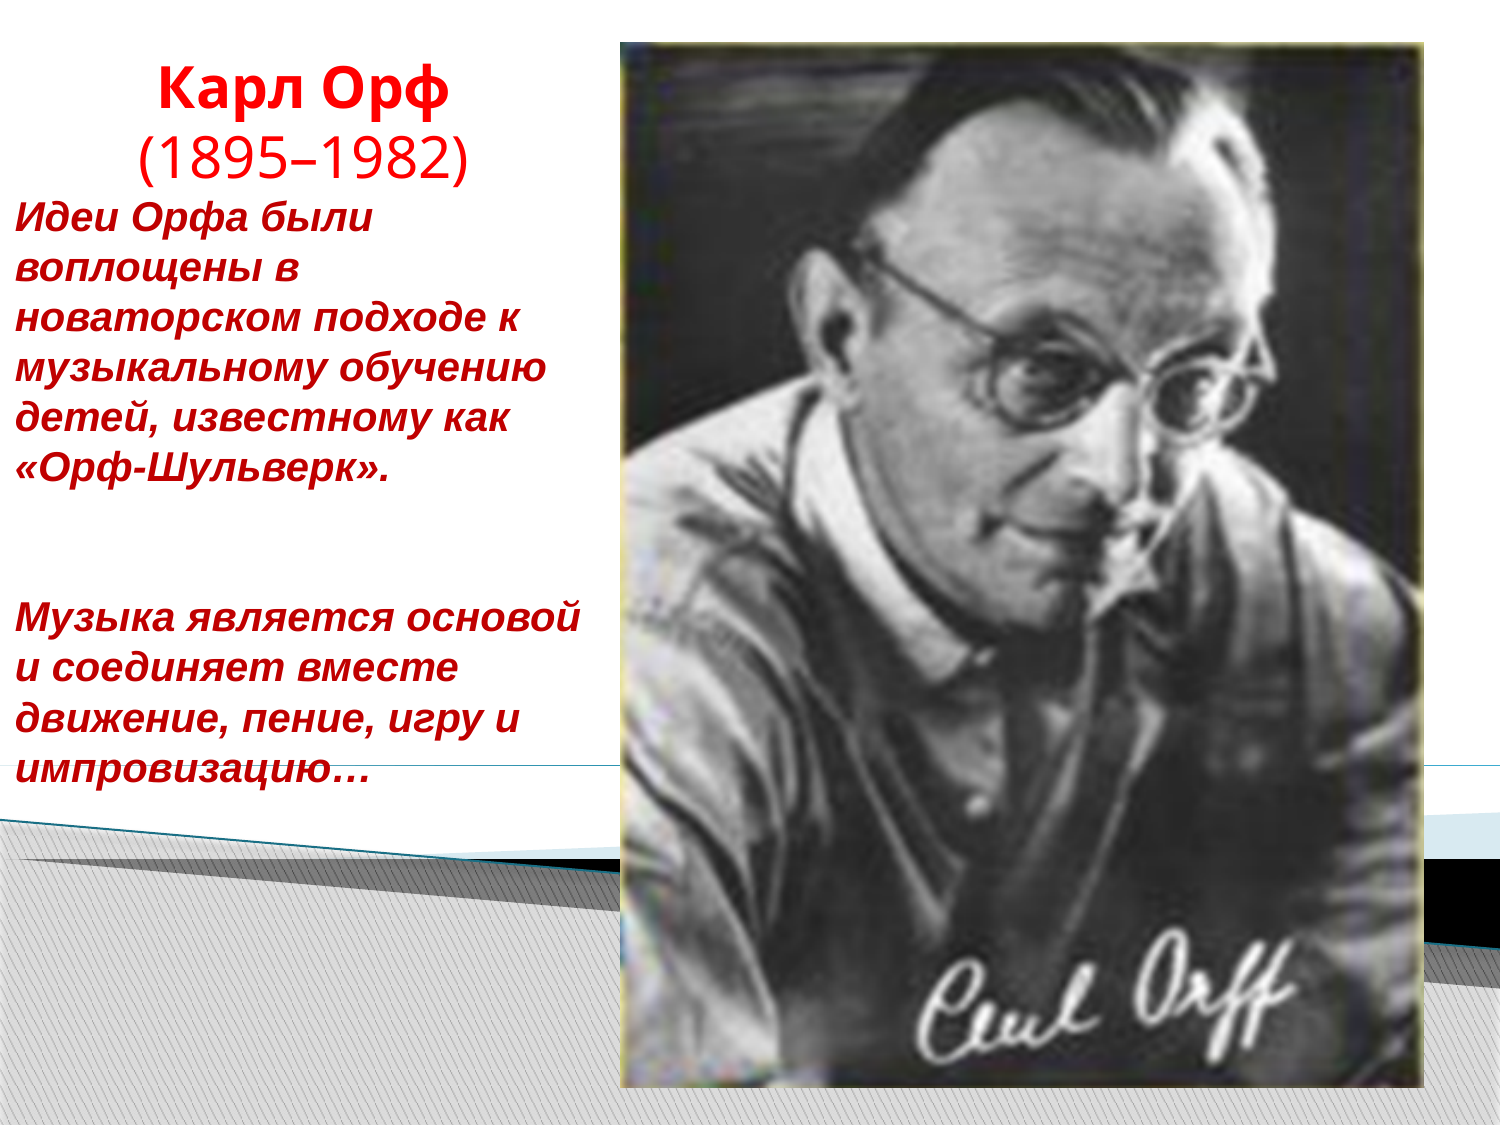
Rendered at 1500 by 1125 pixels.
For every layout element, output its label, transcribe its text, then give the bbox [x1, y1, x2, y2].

picture [5, 42, 1500, 1088]
text_box Карл Орф (1895–1982) Идеи Орфа были воплощены в новаторском подходе к музыкальному обучению детей, известному как «Орф-Шульверк». Музыка является основой и соединяет вместе движение, пение, игру и импровизацию… [0, 42, 609, 848]
